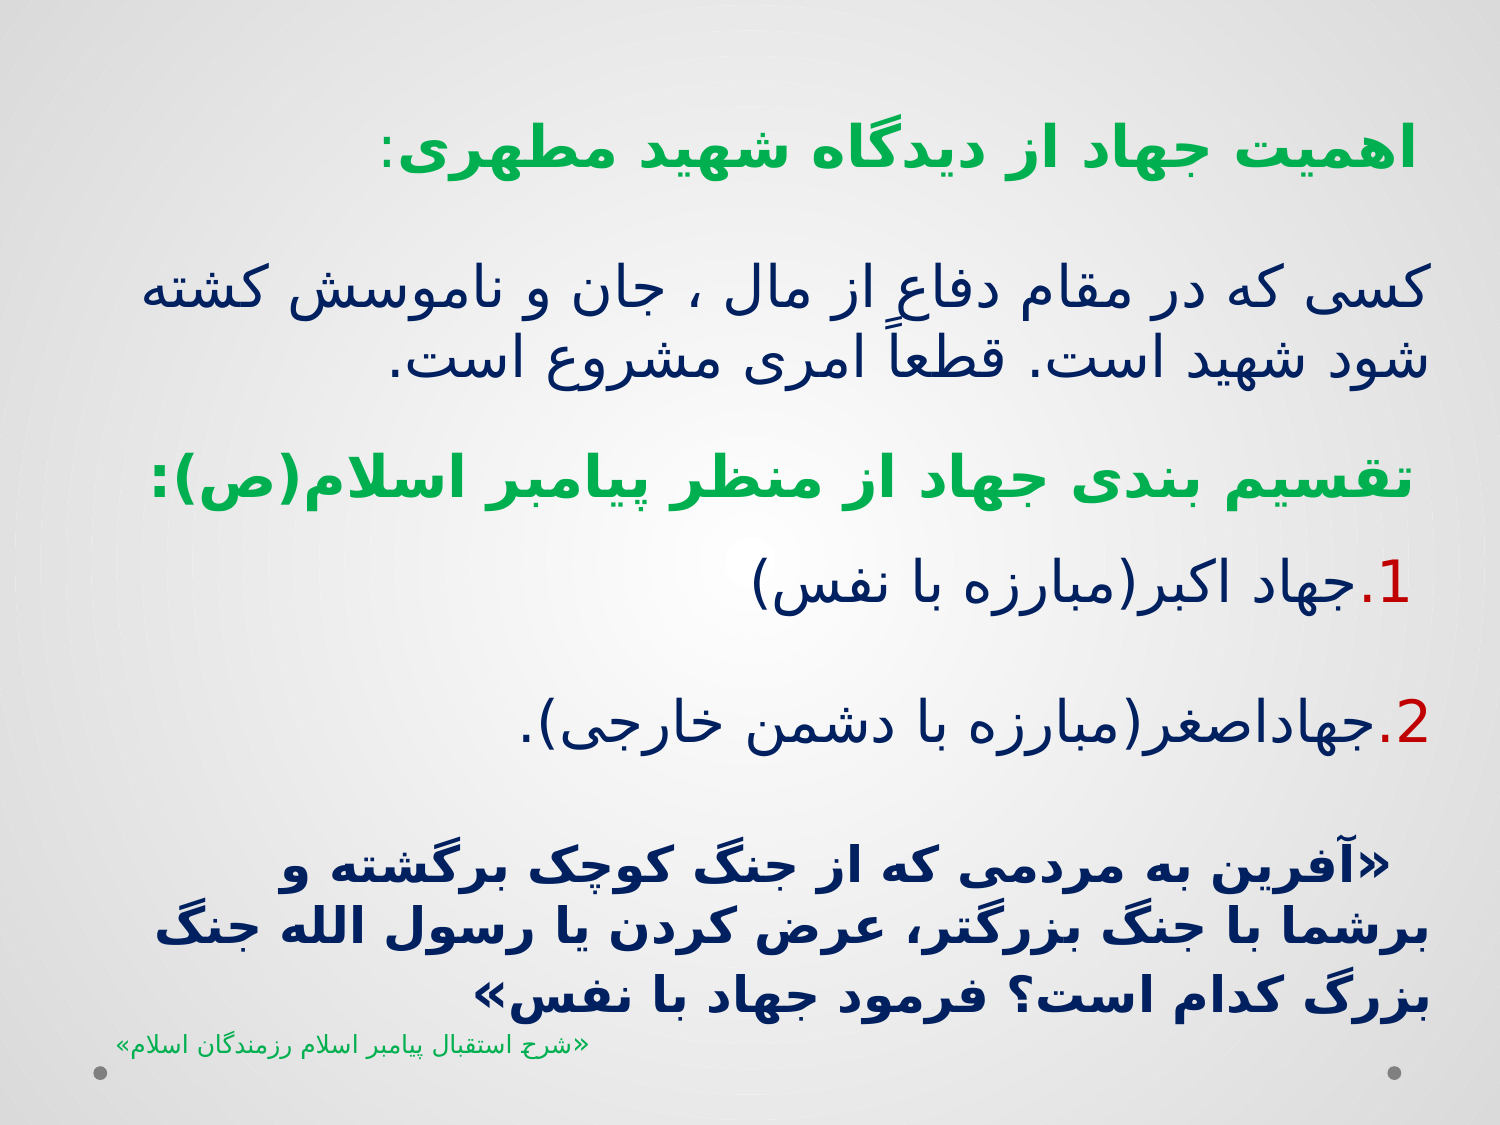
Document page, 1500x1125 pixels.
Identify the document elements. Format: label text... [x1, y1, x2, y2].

text_box اهمیت جهاد از دیدگاه شهید مطهری: کسی که در مقام دفاع از مال ، جان و ناموسش کشته شود شهید است. قطعاً امری مشروع است. تقسیم بندی جهاد از منظر پیامبر اسلام(ص): 1.جهاد اکبر(مبارزه با نفس) 2.جهاداصغر(مبارزه با دشمن خارجی). «آفرین به مردمی که از جنگ کوچک برگشته و برشما با جنگ بزرگتر، عرض کردن یا رسول الله جنگ بزرگ کدام است؟ فرمود جهاد با نفس» «شرح استقبال پیامبر اسلام رزمندگان اسلام» [100, 101, 1447, 1125]
